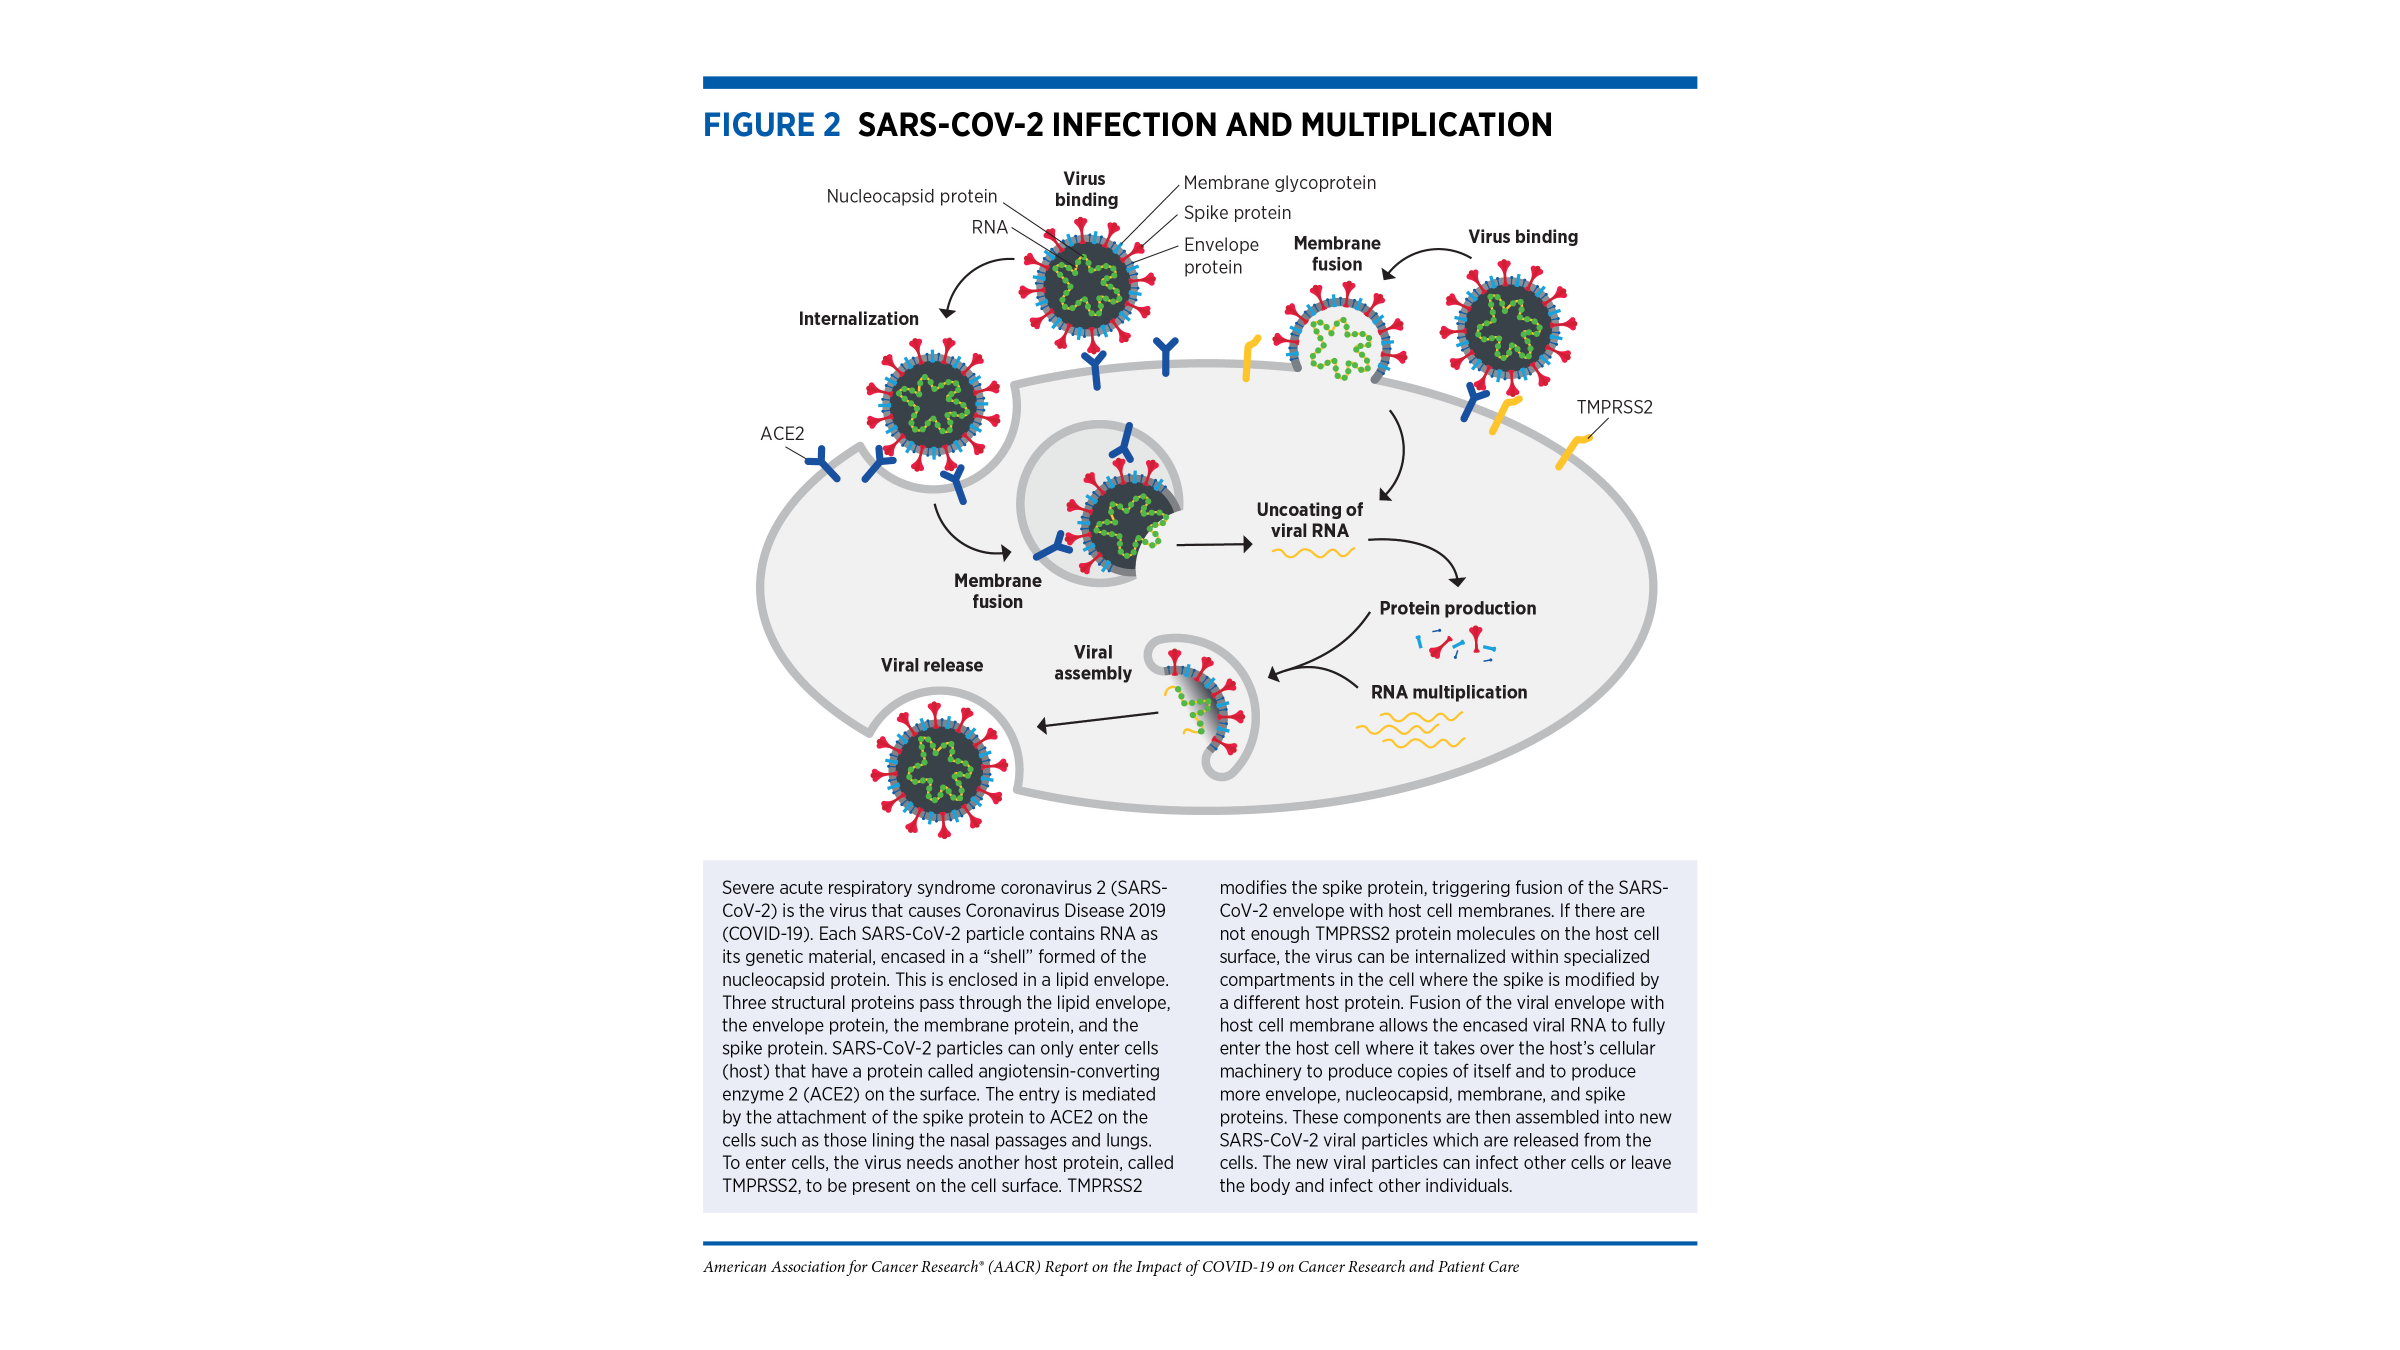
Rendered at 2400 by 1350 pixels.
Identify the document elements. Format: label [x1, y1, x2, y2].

picture [687, 62, 1713, 1288]
